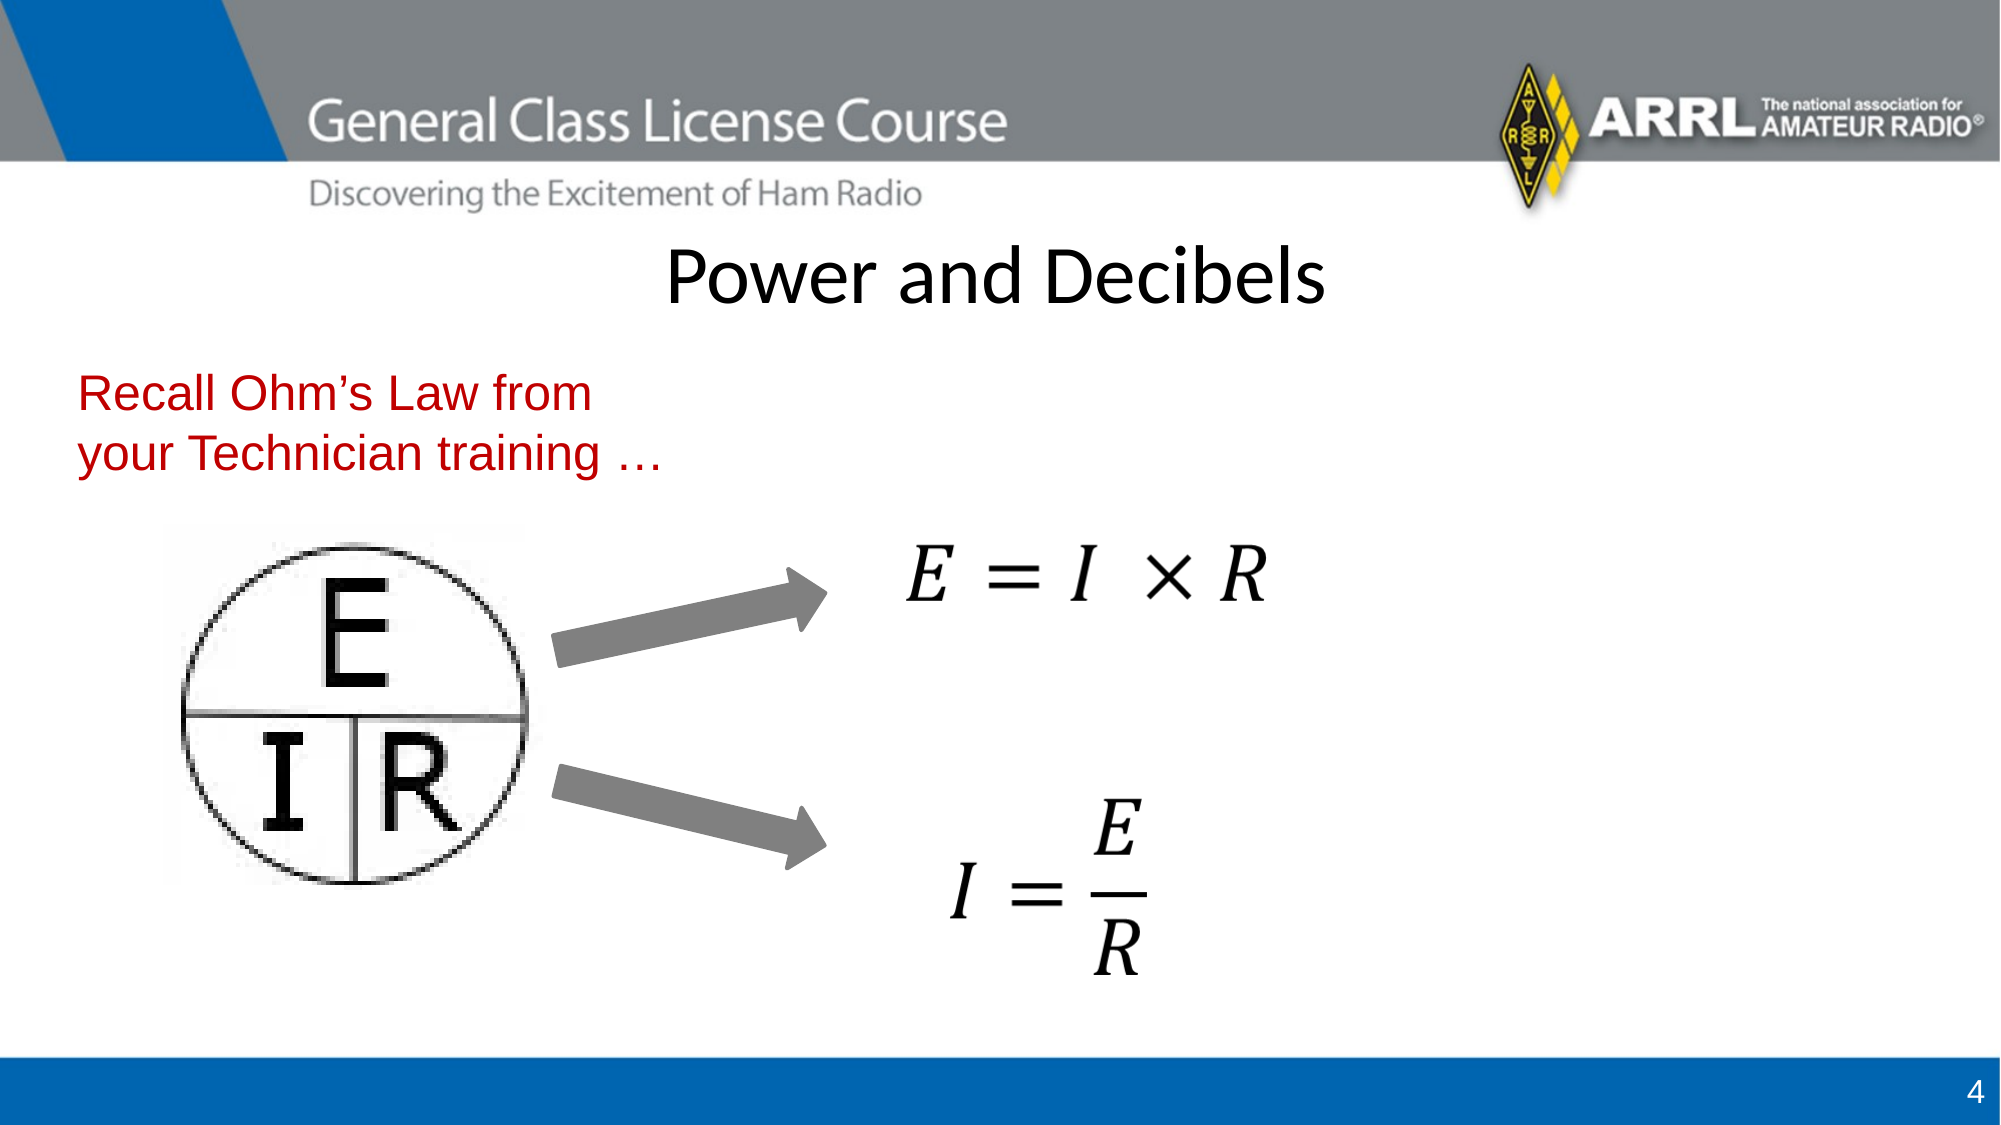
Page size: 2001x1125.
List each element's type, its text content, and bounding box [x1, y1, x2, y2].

text_box [892, 520, 1286, 622]
text_box [937, 786, 1159, 976]
title Power and Decibels [96, 212, 1897, 356]
text_box [580, 567, 828, 664]
text_box 4 [1912, 1062, 2000, 1118]
text_box Recall Ohm’s Law from your Technician training … [62, 353, 713, 489]
text_box [580, 768, 827, 871]
picture [0, 0, 2001, 1125]
